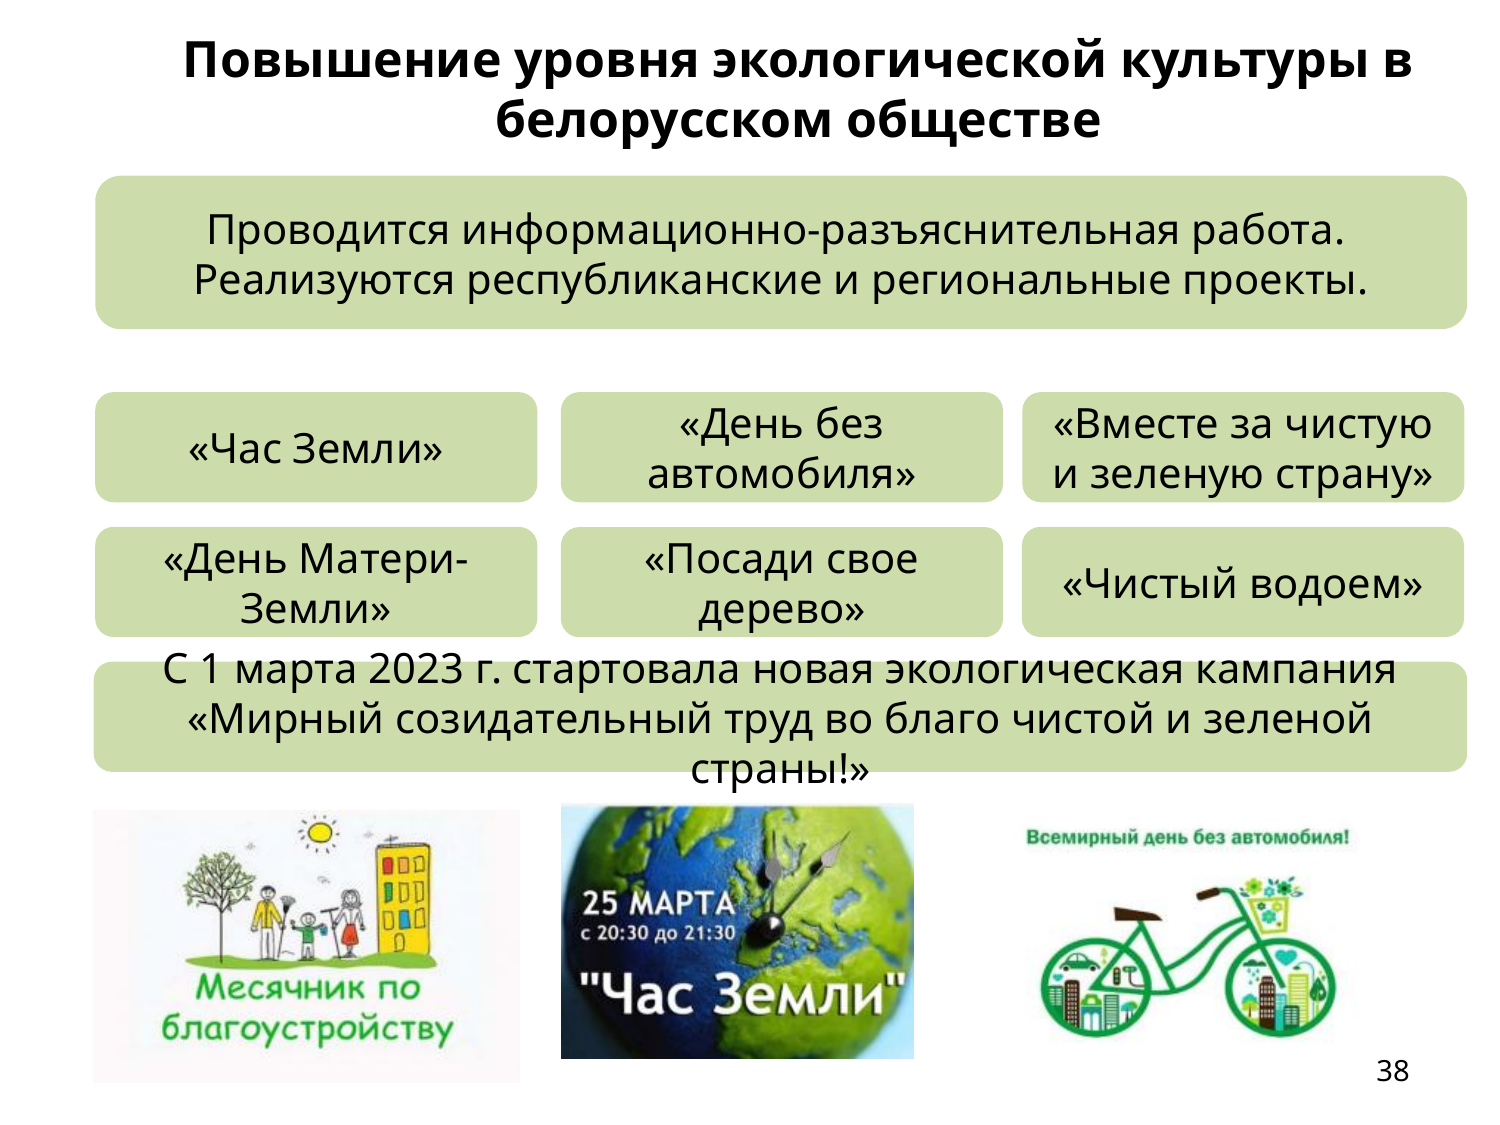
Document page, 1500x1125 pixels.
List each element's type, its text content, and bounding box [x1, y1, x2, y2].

text_box «День Матери-Земли» [95, 526, 538, 638]
text_box С 1 марта 2023 г. стартовала новая экологическая кампания «Мирный созидательный труд во благо чистой и зеленой страны!» [93, 661, 1468, 772]
picture [1002, 805, 1379, 1056]
text_box «Посади свое дерево» [560, 527, 1004, 638]
picture [93, 810, 520, 1083]
text_box «Час Земли» [95, 392, 538, 503]
picture [560, 802, 915, 1059]
text_box «Вместе за чистую и зеленую страну» [1022, 392, 1465, 503]
slide_number 38 [1074, 1042, 1425, 1103]
text_box «День без автомобиля» [560, 392, 1004, 503]
text_box «Чистый водоем» [1021, 526, 1465, 638]
text_box Повышение уровня экологической культуры в белорусском обществе [123, 0, 1474, 174]
text_box Проводится информационно-разъяснительная работа. Реализуются республиканские и региональные проекты. [95, 175, 1468, 330]
